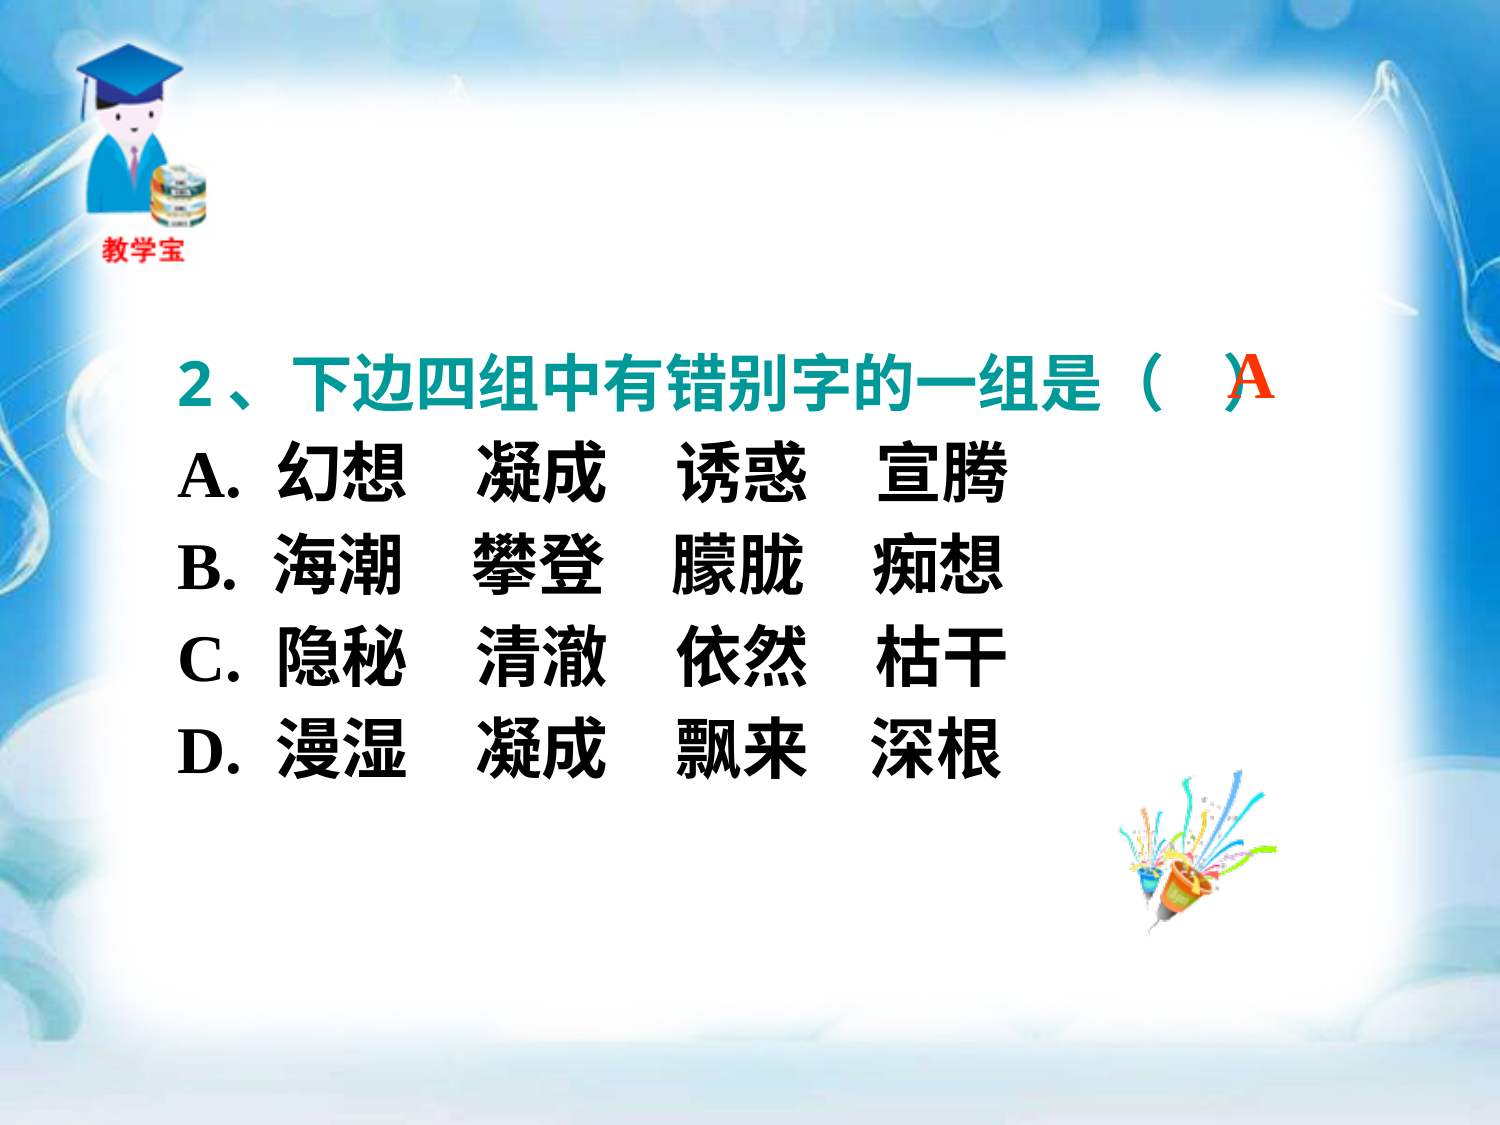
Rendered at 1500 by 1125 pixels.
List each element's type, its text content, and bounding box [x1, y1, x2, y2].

text_box A [1212, 324, 1275, 420]
text_box 2、下边四组中有错别字的一组是（ ） A. 幻想 凝成 诱惑 宣腾 B. 海潮 攀登 朦胧 痴想 C. 隐秘 清澈 依然 枯干 D. 漫湿 凝成 飘来 深根 [162, 324, 1500, 794]
picture [0, 0, 1500, 1125]
